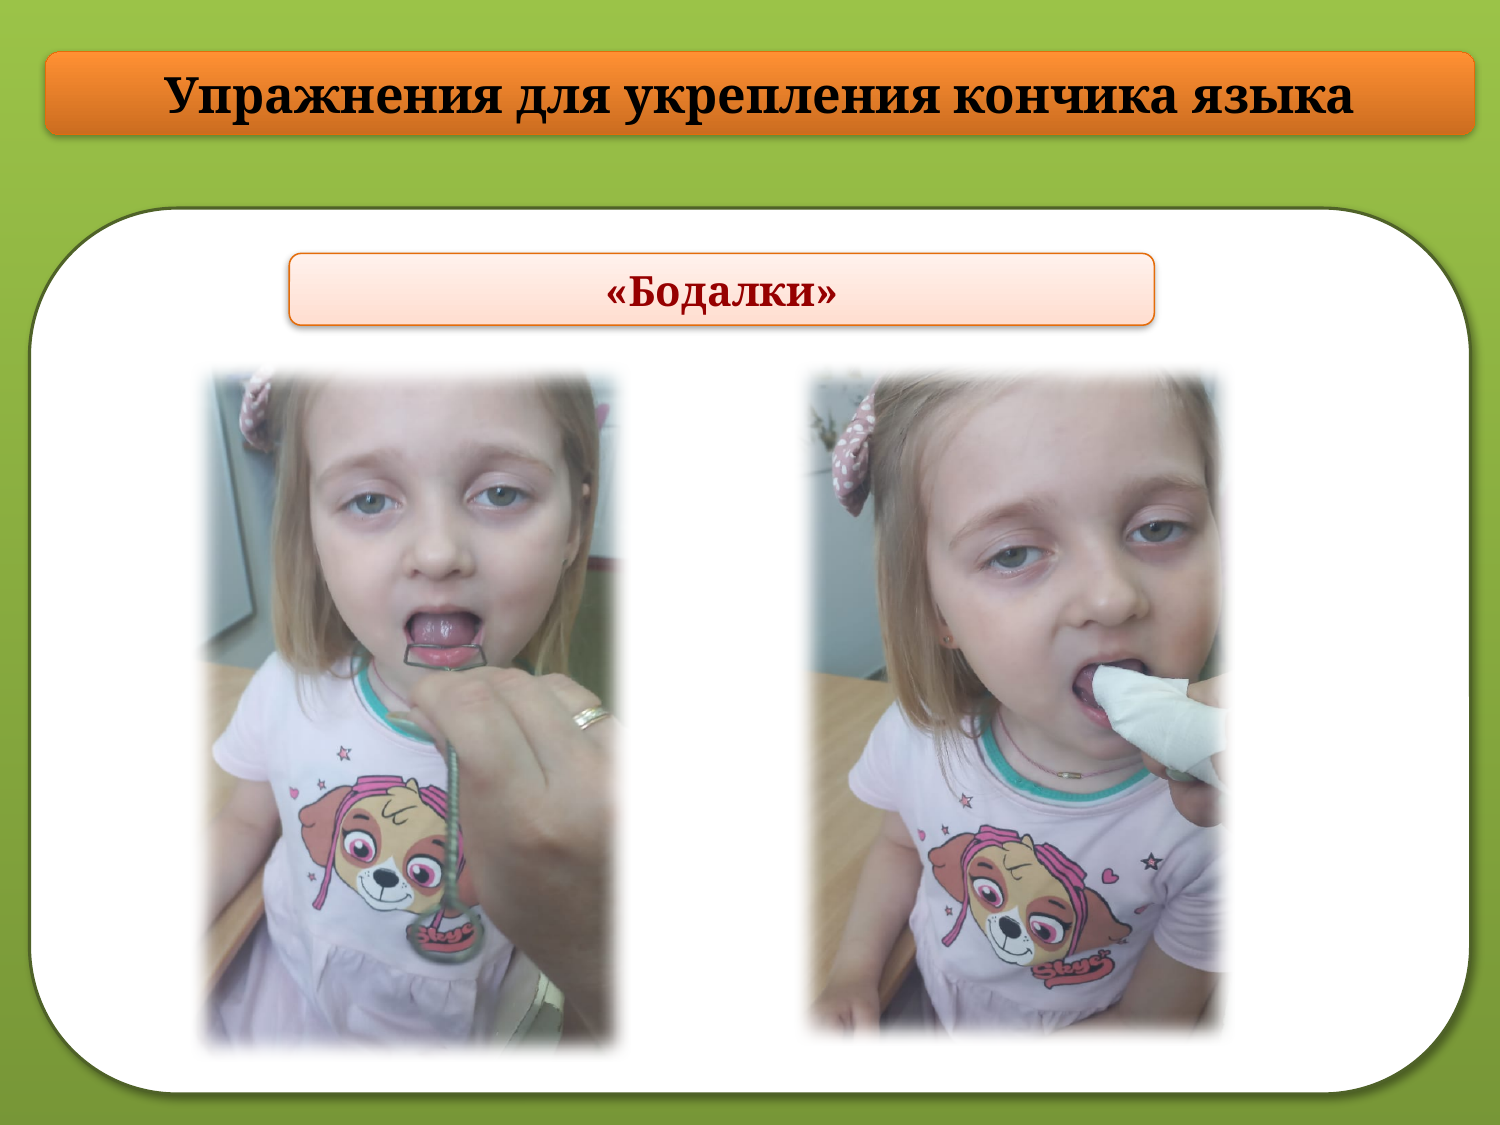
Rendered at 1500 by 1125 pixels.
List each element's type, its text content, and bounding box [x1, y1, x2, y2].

text_box [0, 0, 1500, 1125]
picture [792, 359, 1236, 1047]
text_box [27, 205, 1473, 1097]
text_box Упражнения для укрепления кончика языка [45, 51, 1475, 135]
text_box «Бодалки» [288, 252, 1156, 326]
picture [189, 359, 633, 1064]
